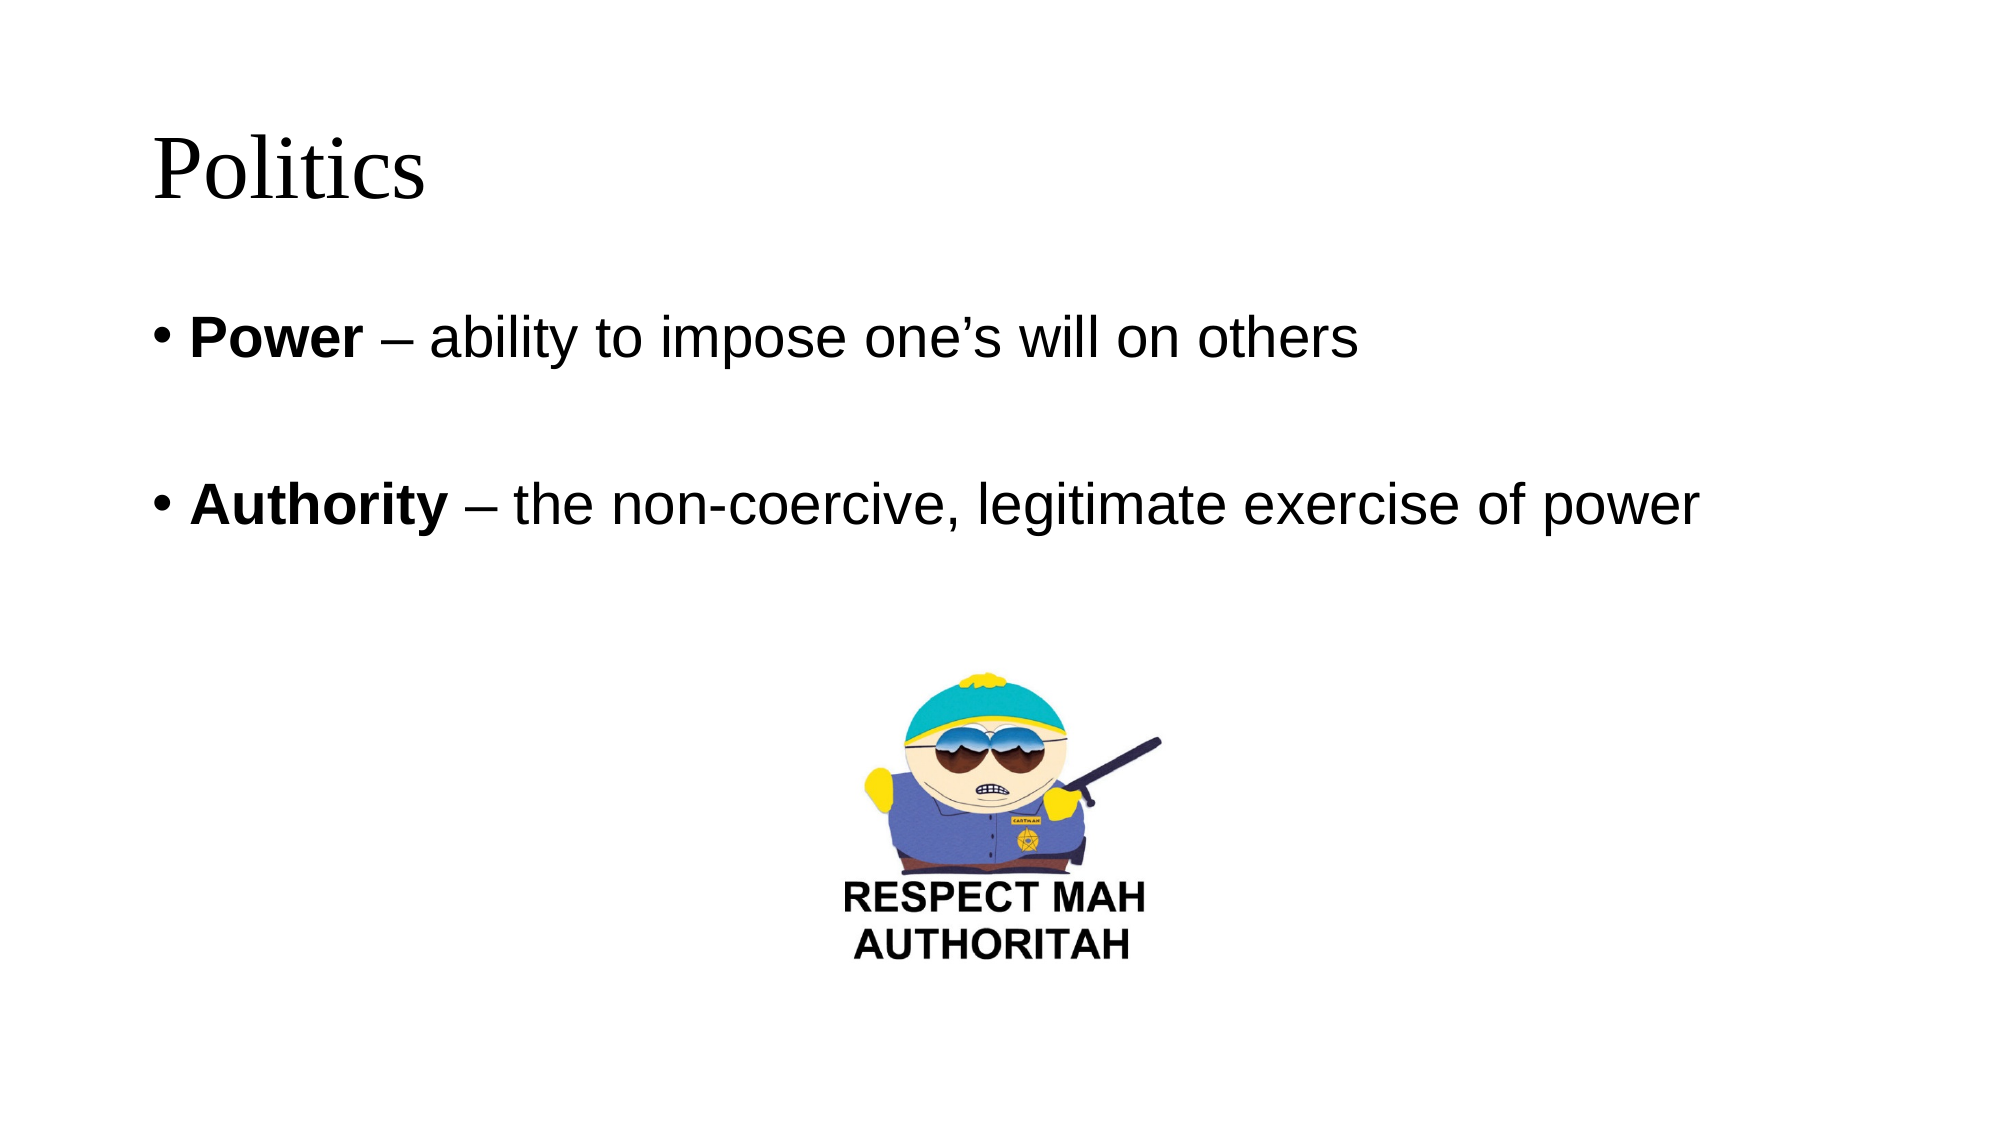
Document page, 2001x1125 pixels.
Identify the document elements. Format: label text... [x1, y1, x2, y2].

list Power – ability to impose one’s will on others Authority – the non-coercive, legitimate exercise of power [137, 299, 1863, 1014]
picture [800, 613, 1200, 1014]
title Politics [137, 59, 1863, 278]
